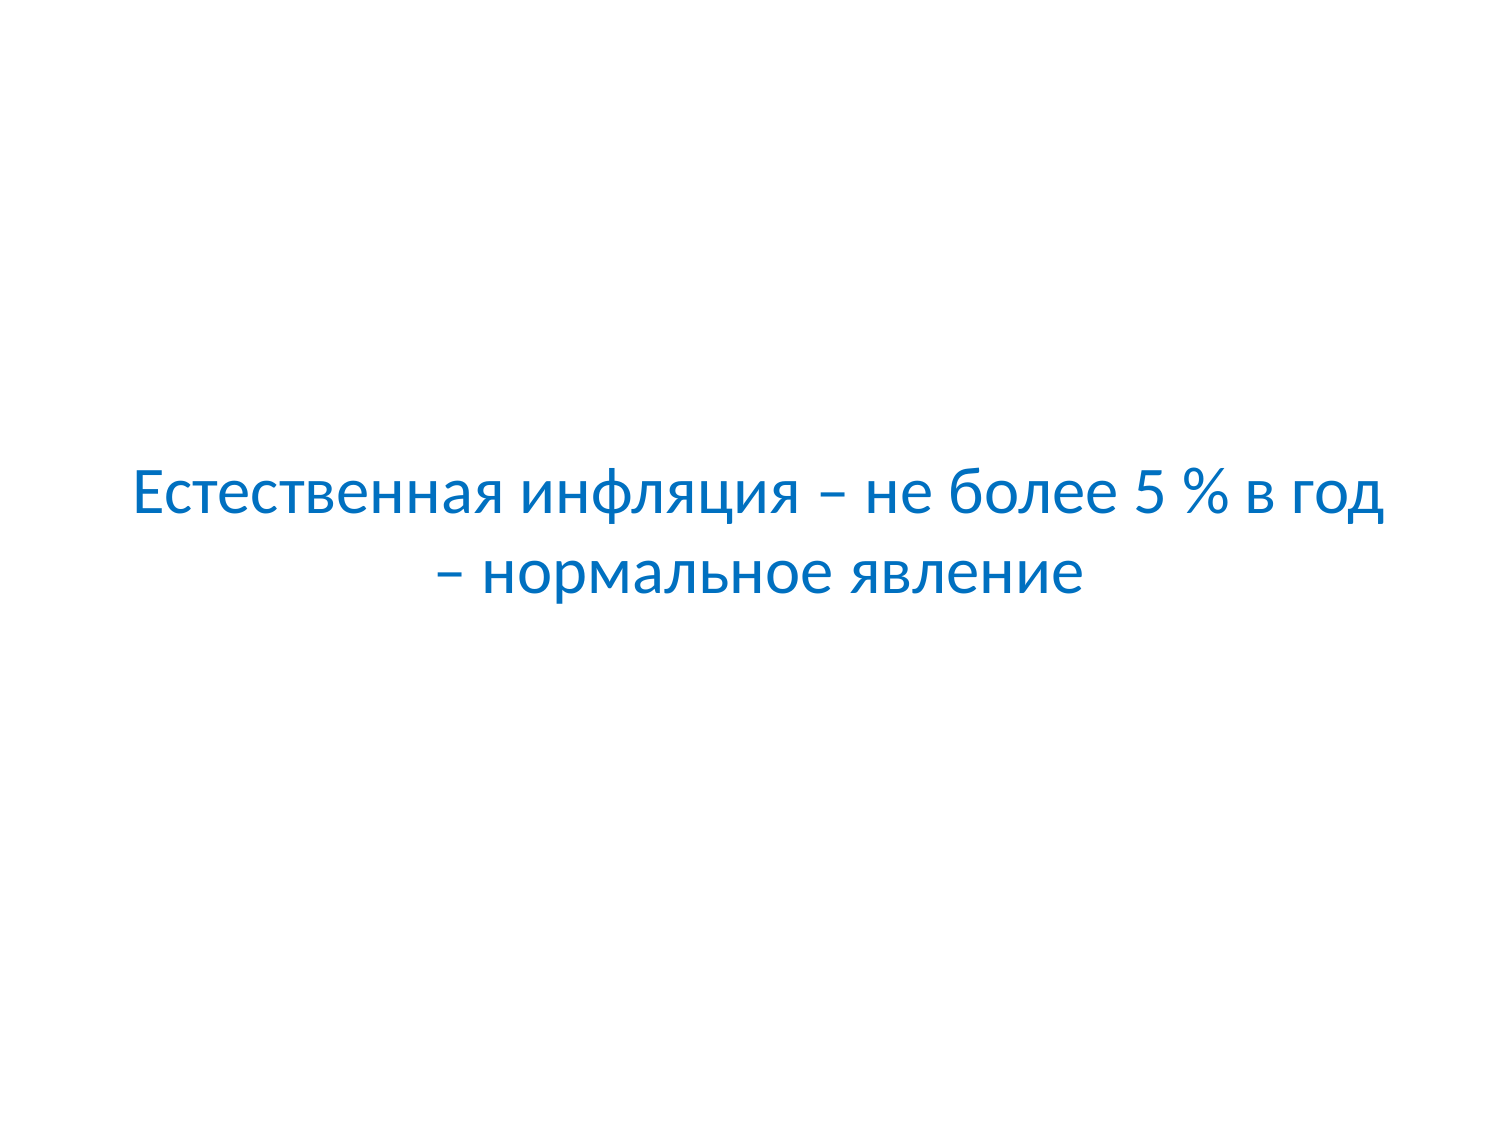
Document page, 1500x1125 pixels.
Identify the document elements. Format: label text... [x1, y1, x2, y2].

title Естественная инфляция – не более 5 % в год – нормальное явление [93, 45, 1425, 1008]
